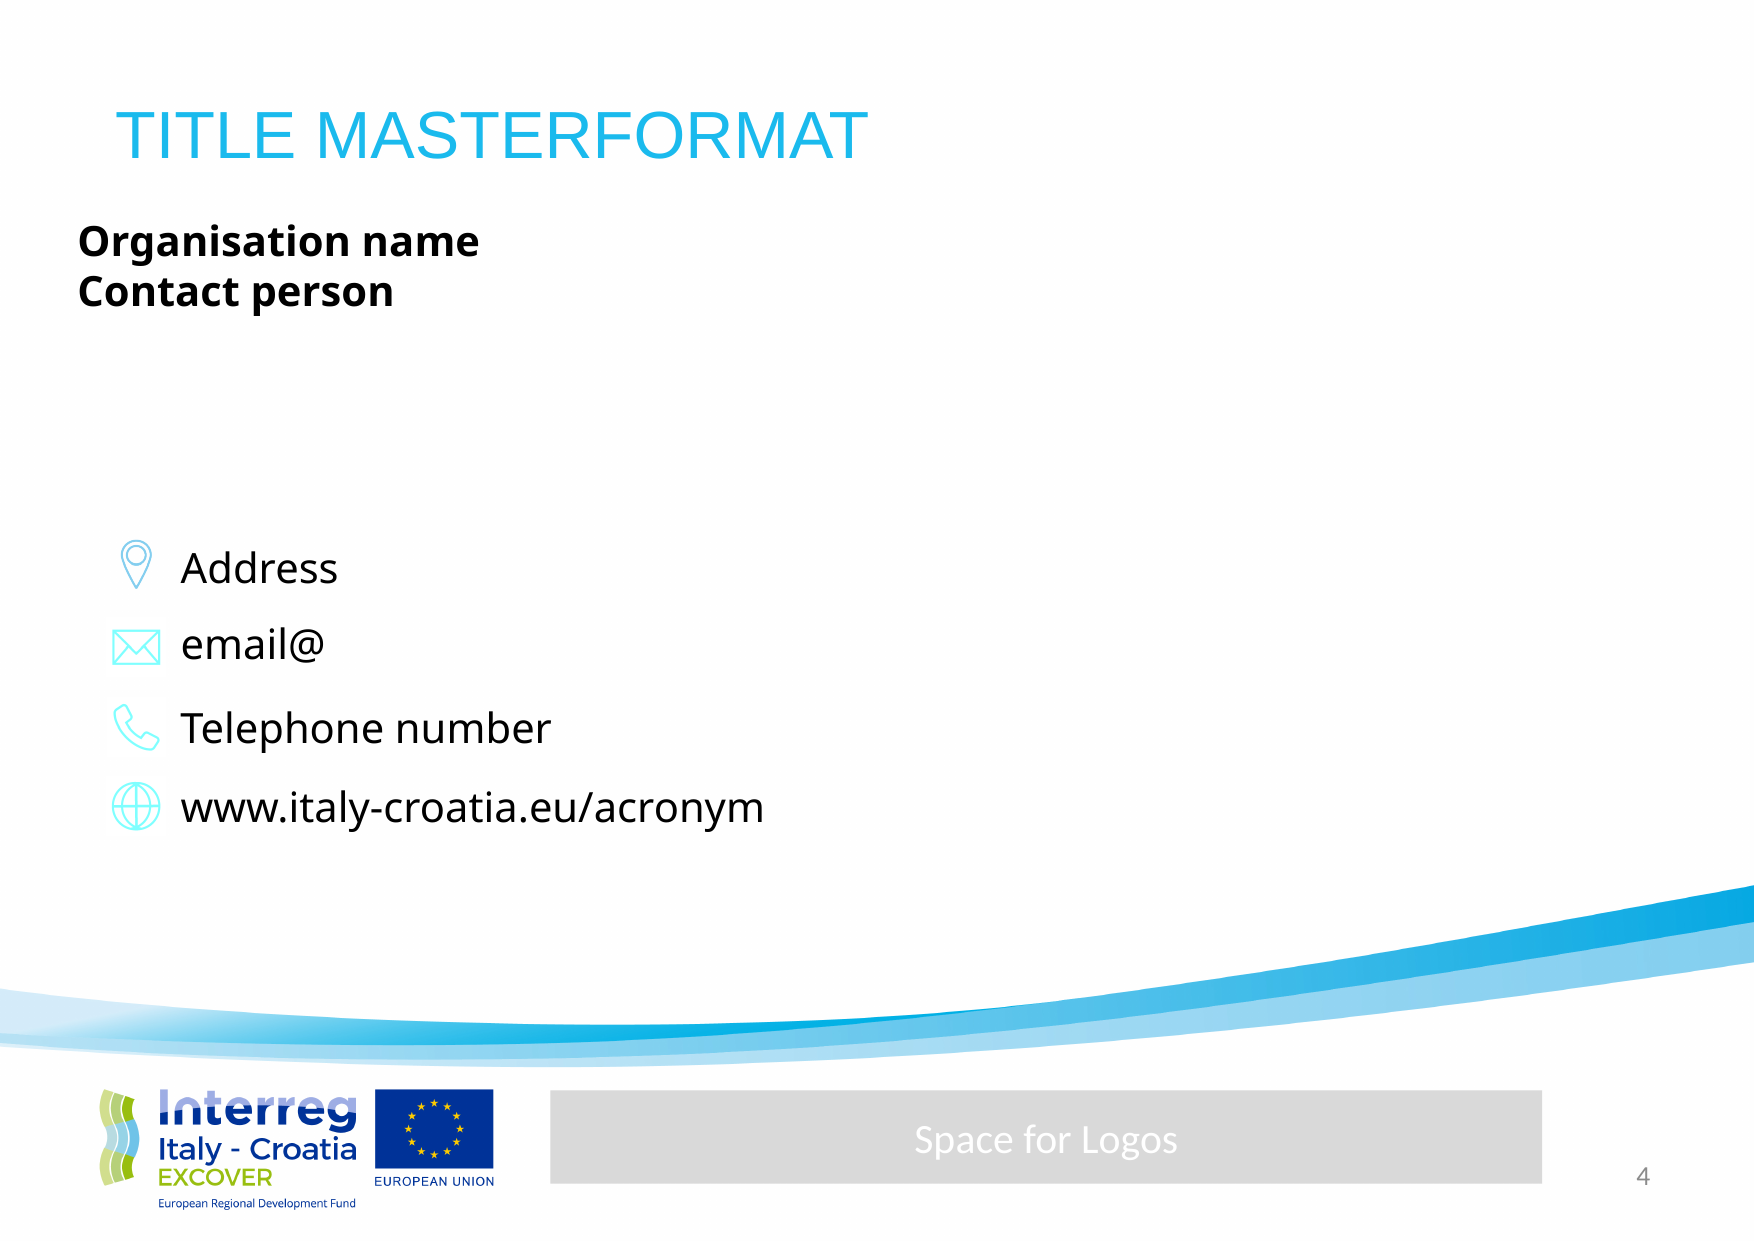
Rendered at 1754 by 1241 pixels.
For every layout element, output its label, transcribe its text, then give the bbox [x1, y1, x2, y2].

text_box Space for Logos [549, 1089, 1543, 1185]
text_box email@ [165, 610, 1194, 676]
text_box Address [165, 534, 1194, 600]
picture [0, 0, 1754, 1241]
text_box Telephone number [165, 694, 1194, 760]
slide_number 4 [1607, 1141, 1666, 1208]
text_box Organisation name Contact person [62, 206, 496, 322]
text_box www.italy-croatia.eu/acronym [165, 772, 1194, 838]
text_box TITLE MASTERFORMAT [97, 83, 1656, 181]
